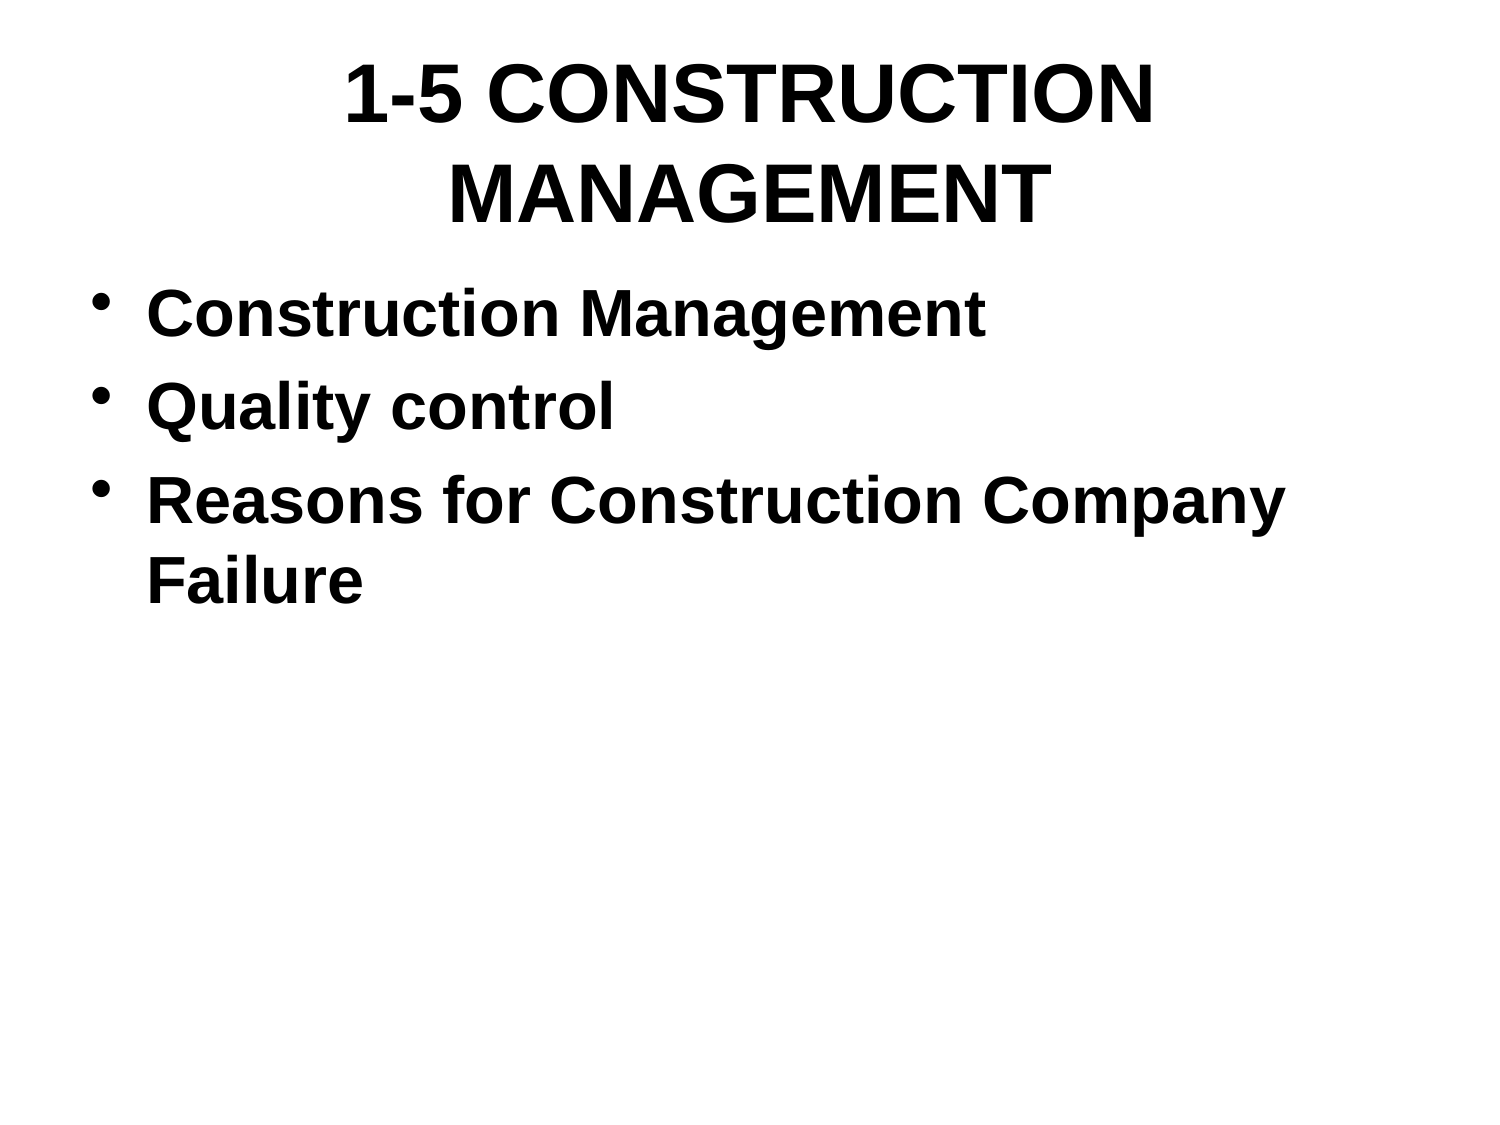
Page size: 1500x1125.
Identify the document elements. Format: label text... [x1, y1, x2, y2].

title 1-5 CONSTRUCTION MANAGEMENT [74, 44, 1426, 233]
list Construction Management Quality control Reasons for Construction Company Failure [74, 262, 1426, 1006]
